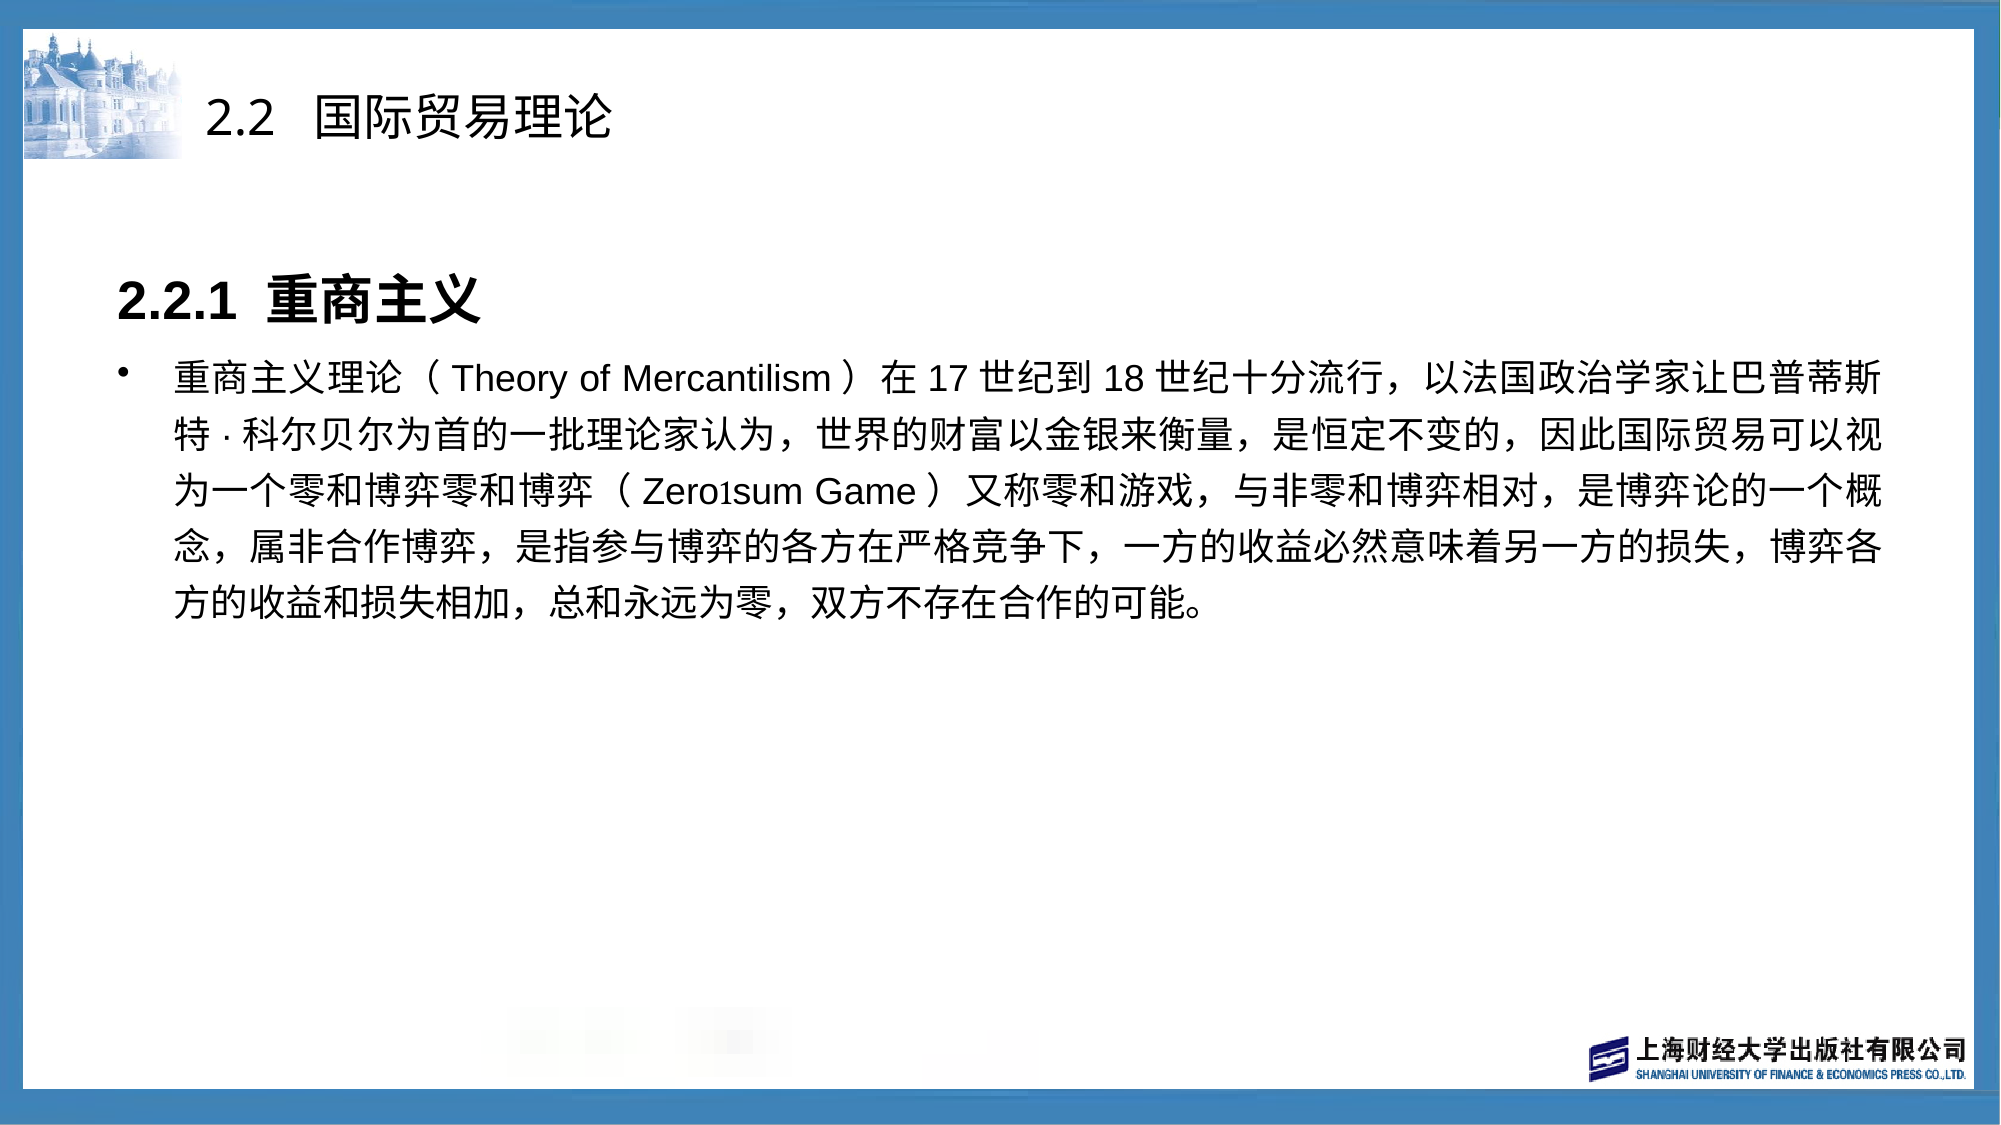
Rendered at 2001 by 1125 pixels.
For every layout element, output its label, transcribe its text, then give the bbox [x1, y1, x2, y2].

picture [0, 0, 2001, 1125]
title 2.2 国际贸易理论 [190, 64, 1547, 168]
list 2.2.1 重商主义 重商主义理论（Theory of Mercantilism）在17世纪到18世纪十分流行，以法国政治学家让巴普蒂斯特·科尔贝尔为首的一批理论家认为，世界的财富以金银来衡量，是恒定不变的，因此国际贸易可以视为一个零和博弈零和博弈（Zerosum Game）又称零和游戏，与非零和博弈相对，是博弈论的一个概念，属非合作博弈，是指参与博弈的各方在严格竞争下，一方的收益必然意味着另一方的损失，博弈各方的收益和损失相加，总和永远为零，双方不存在合作的可能。 [102, 241, 1898, 1065]
